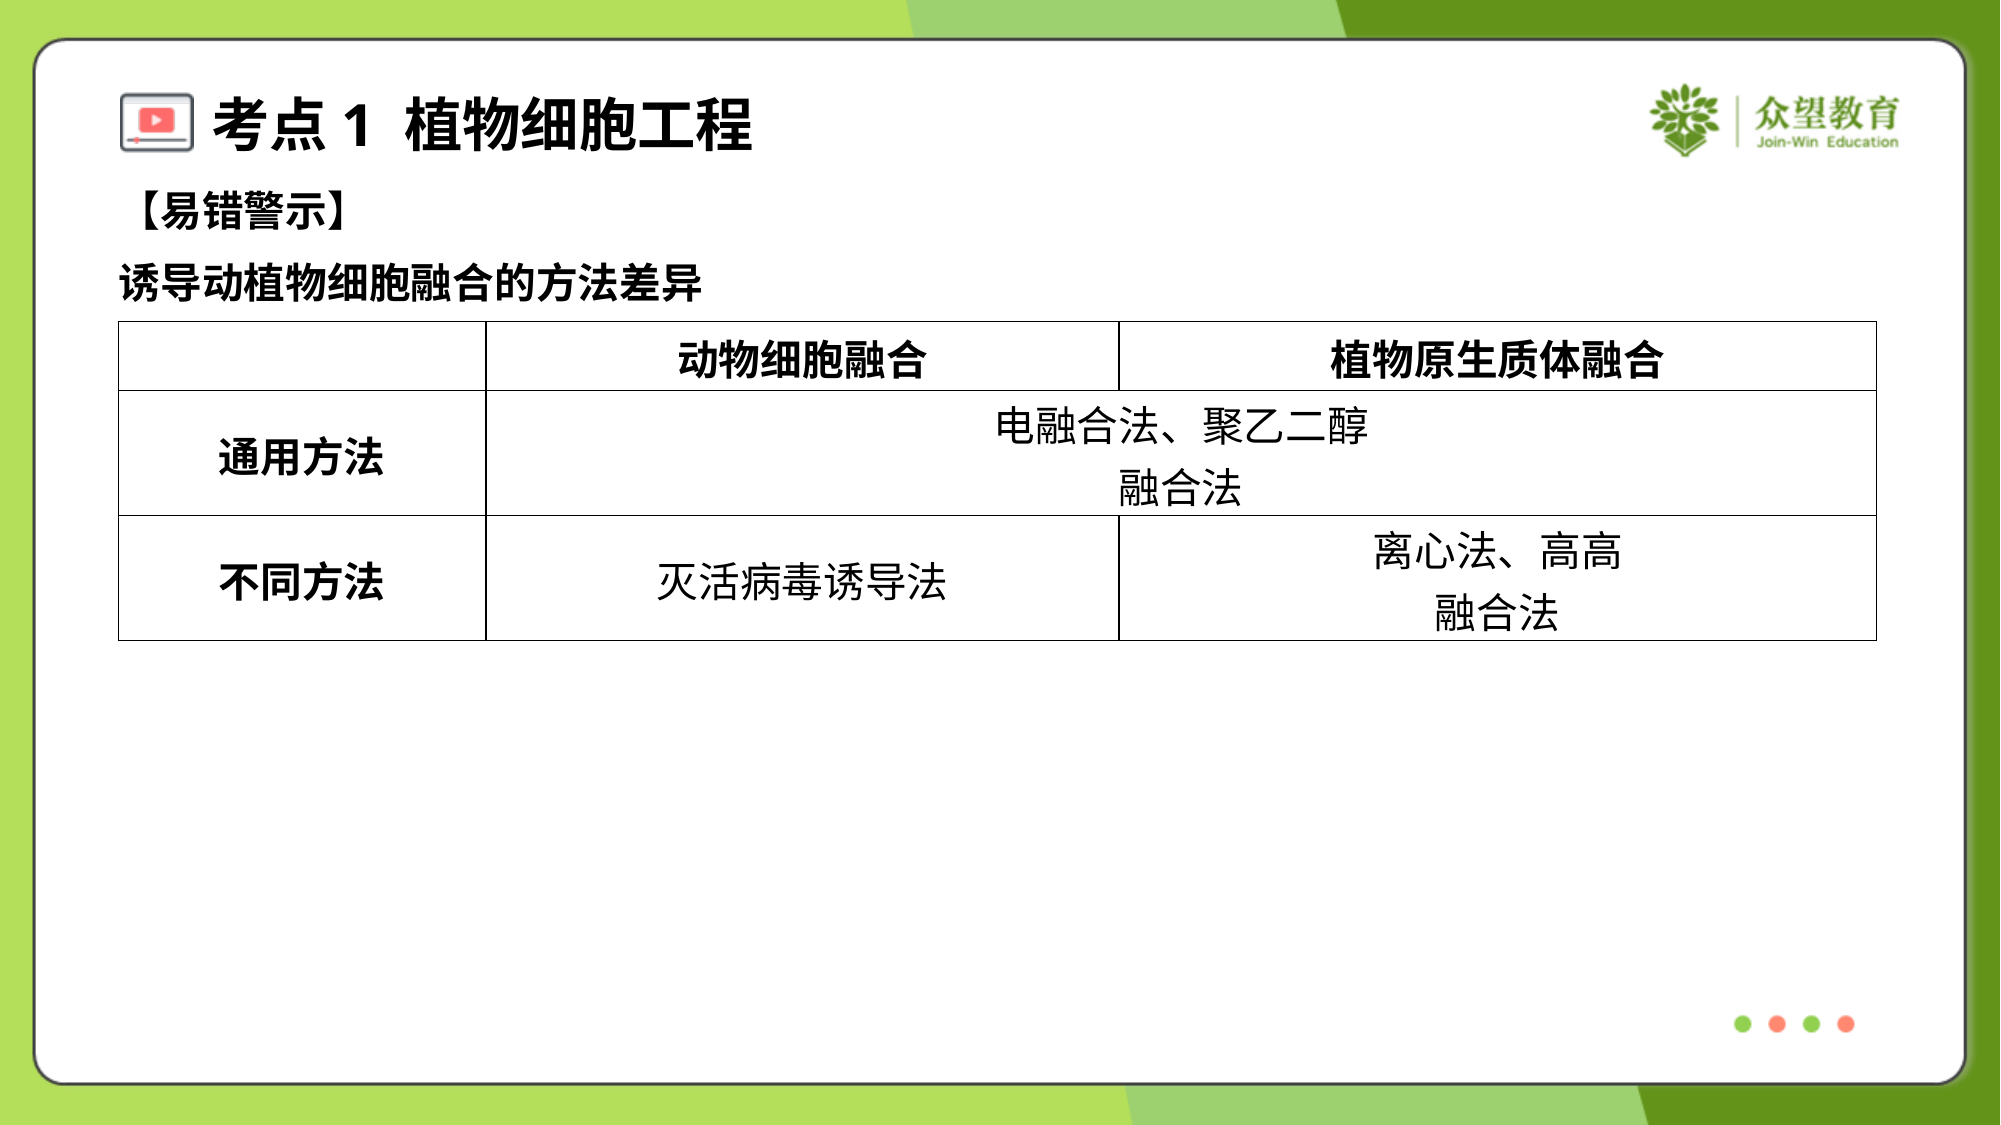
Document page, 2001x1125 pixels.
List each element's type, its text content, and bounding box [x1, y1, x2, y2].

text_box 【易错警示】 诱导动植物细胞融合的方法差异 [118, 159, 1883, 300]
picture [0, 0, 2000, 1125]
